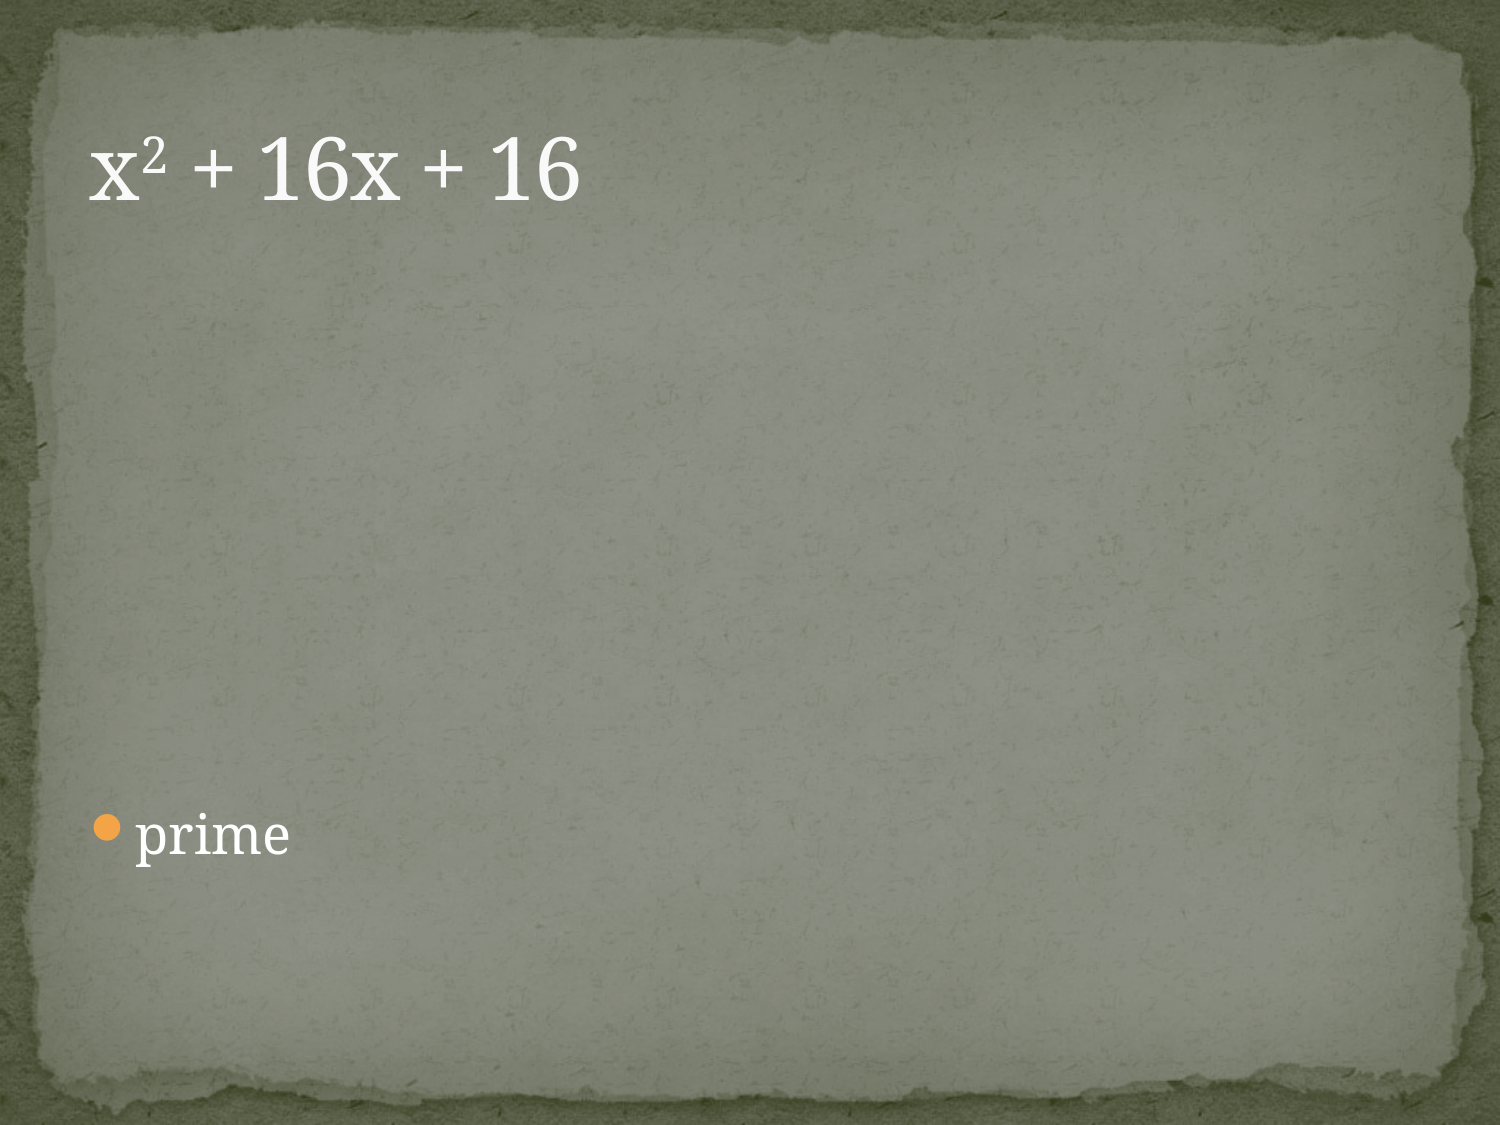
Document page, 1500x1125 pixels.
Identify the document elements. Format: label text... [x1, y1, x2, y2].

list prime [75, 249, 1425, 1000]
title x2 + 16x + 16 [74, 24, 1425, 225]
